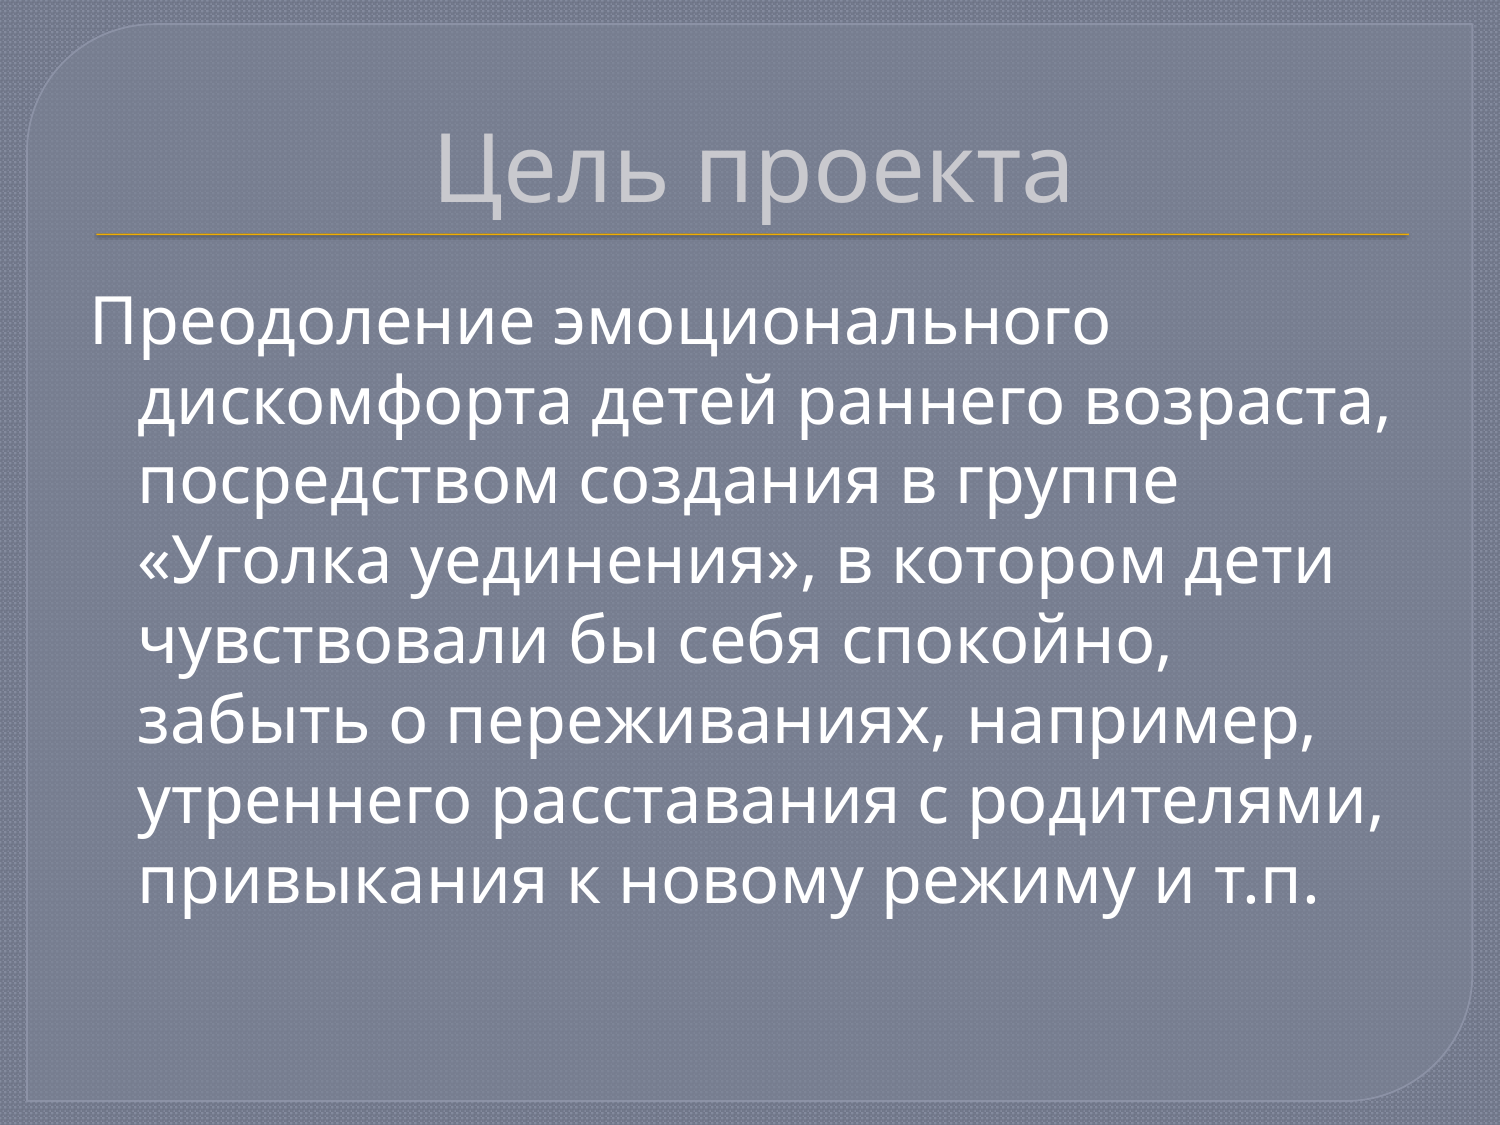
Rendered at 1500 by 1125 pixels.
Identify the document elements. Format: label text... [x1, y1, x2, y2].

title Цель проекта [75, 41, 1425, 230]
list Преодоление эмоционального дискомфорта детей раннего возраста, посредством создания в группе «Уголка уединения», в котором дети чувствовали бы себя спокойно, забыть о переживаниях, например, утреннего расставания с родителями, привыкания к новому режиму и т.п. [75, 270, 1425, 1013]
